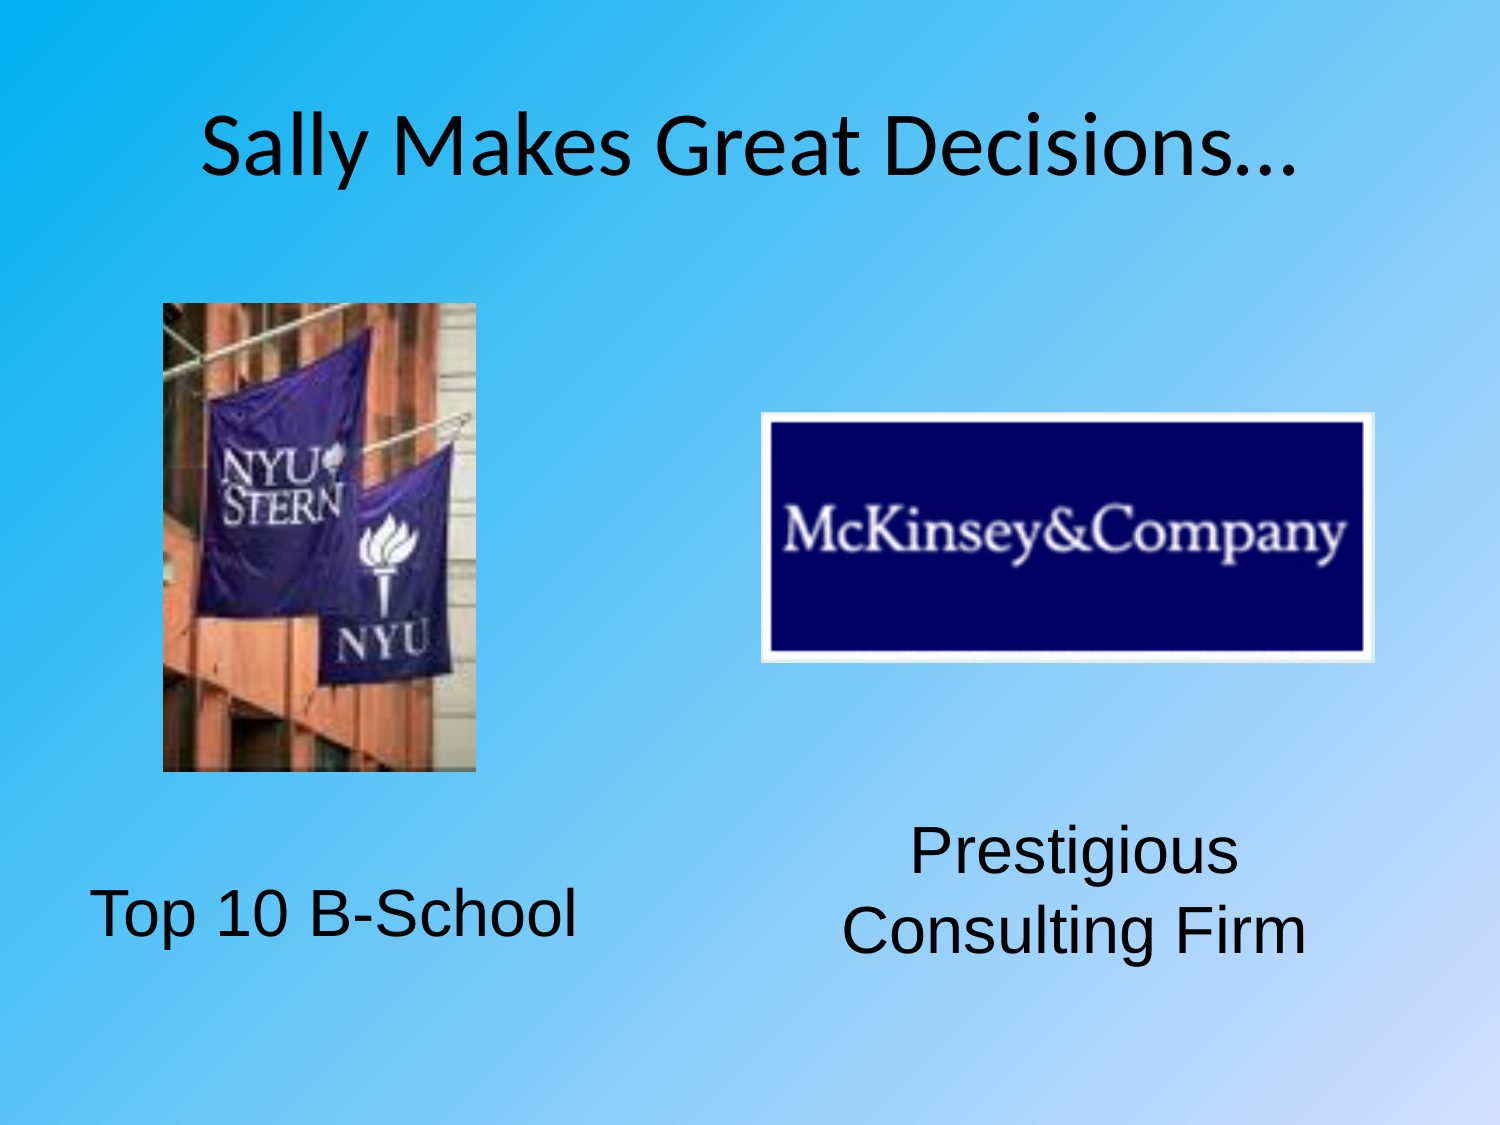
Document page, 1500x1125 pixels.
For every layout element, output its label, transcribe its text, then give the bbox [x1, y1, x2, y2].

title Sally Makes Great Decisions… [74, 44, 1426, 233]
picture [760, 412, 1376, 663]
text_box Prestigious Consulting Firm [812, 799, 1338, 975]
picture [162, 302, 476, 773]
text_box Top 10 B-School [74, 862, 812, 958]
